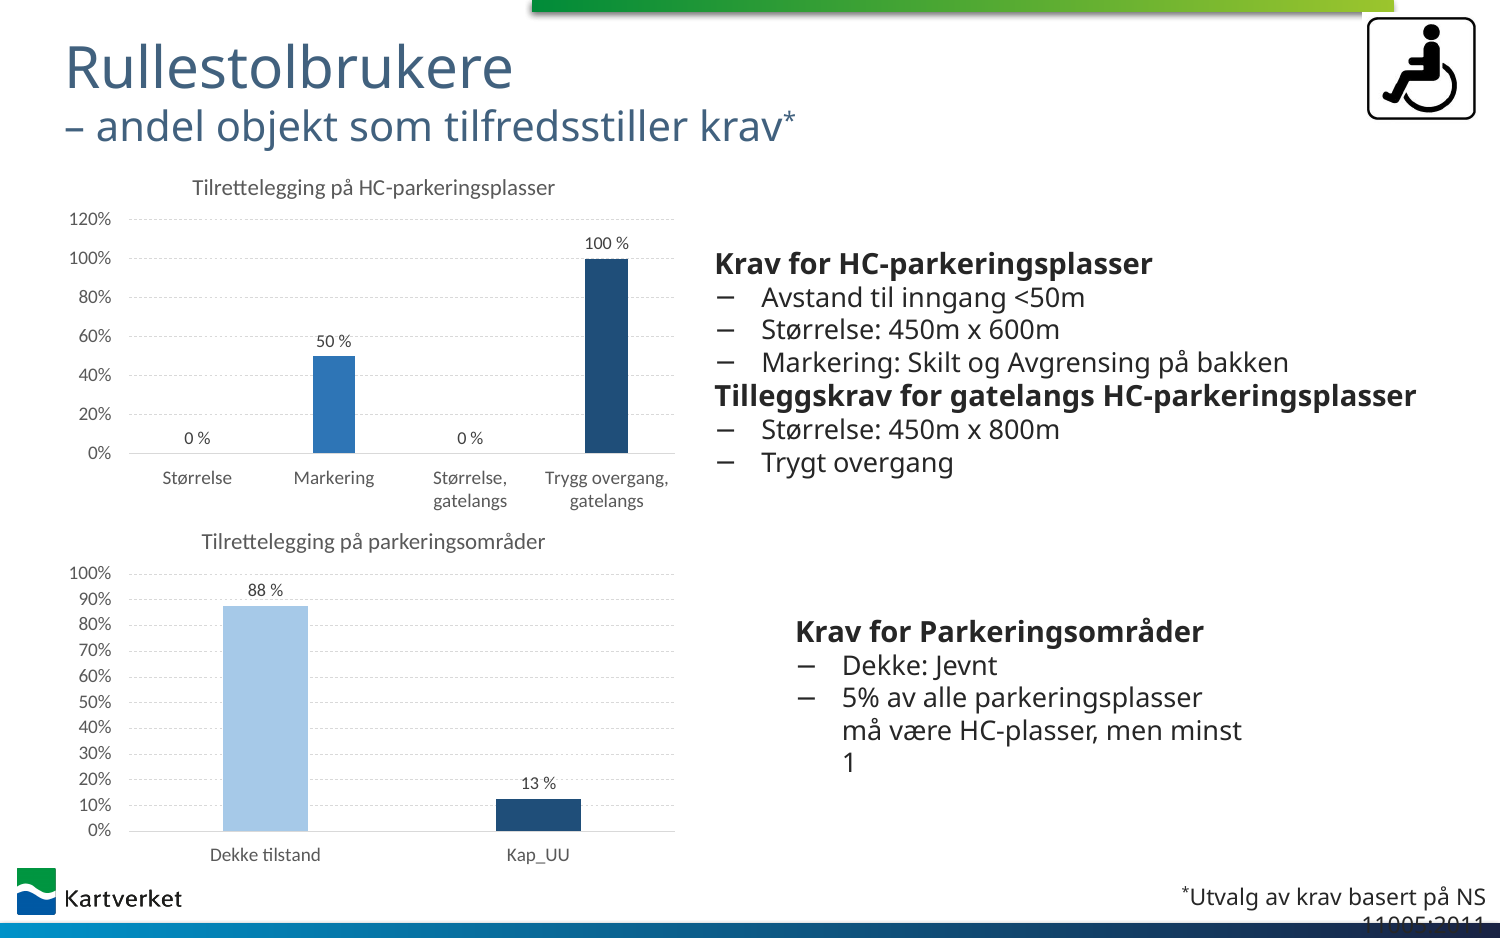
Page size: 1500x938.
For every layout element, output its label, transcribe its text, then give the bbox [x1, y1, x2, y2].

text_box Krav for Parkeringsområder Dekke: Jevnt 5% av alle parkeringsplasser må være HC-plasser, men minst 1 [780, 605, 1261, 786]
picture [1362, 12, 1481, 126]
text_box Krav for HC-parkeringsplasser Avstand til inngang <50m Størrelse: 450m x 600m Markering: Skilt og Avgrensing på bakken Tilleggskrav for gatelangs HC-parkeringsplasser Størrelse: 450m x 800m Trygt overgang [699, 237, 1433, 485]
text_box *Utvalg av krav basert på NS 11005:2011 [1068, 873, 1500, 938]
picture [62, 520, 686, 874]
picture [62, 166, 686, 519]
text_box Rullestolbrukere – andel objekt som tilfredsstiller krav* [49, 25, 1431, 158]
